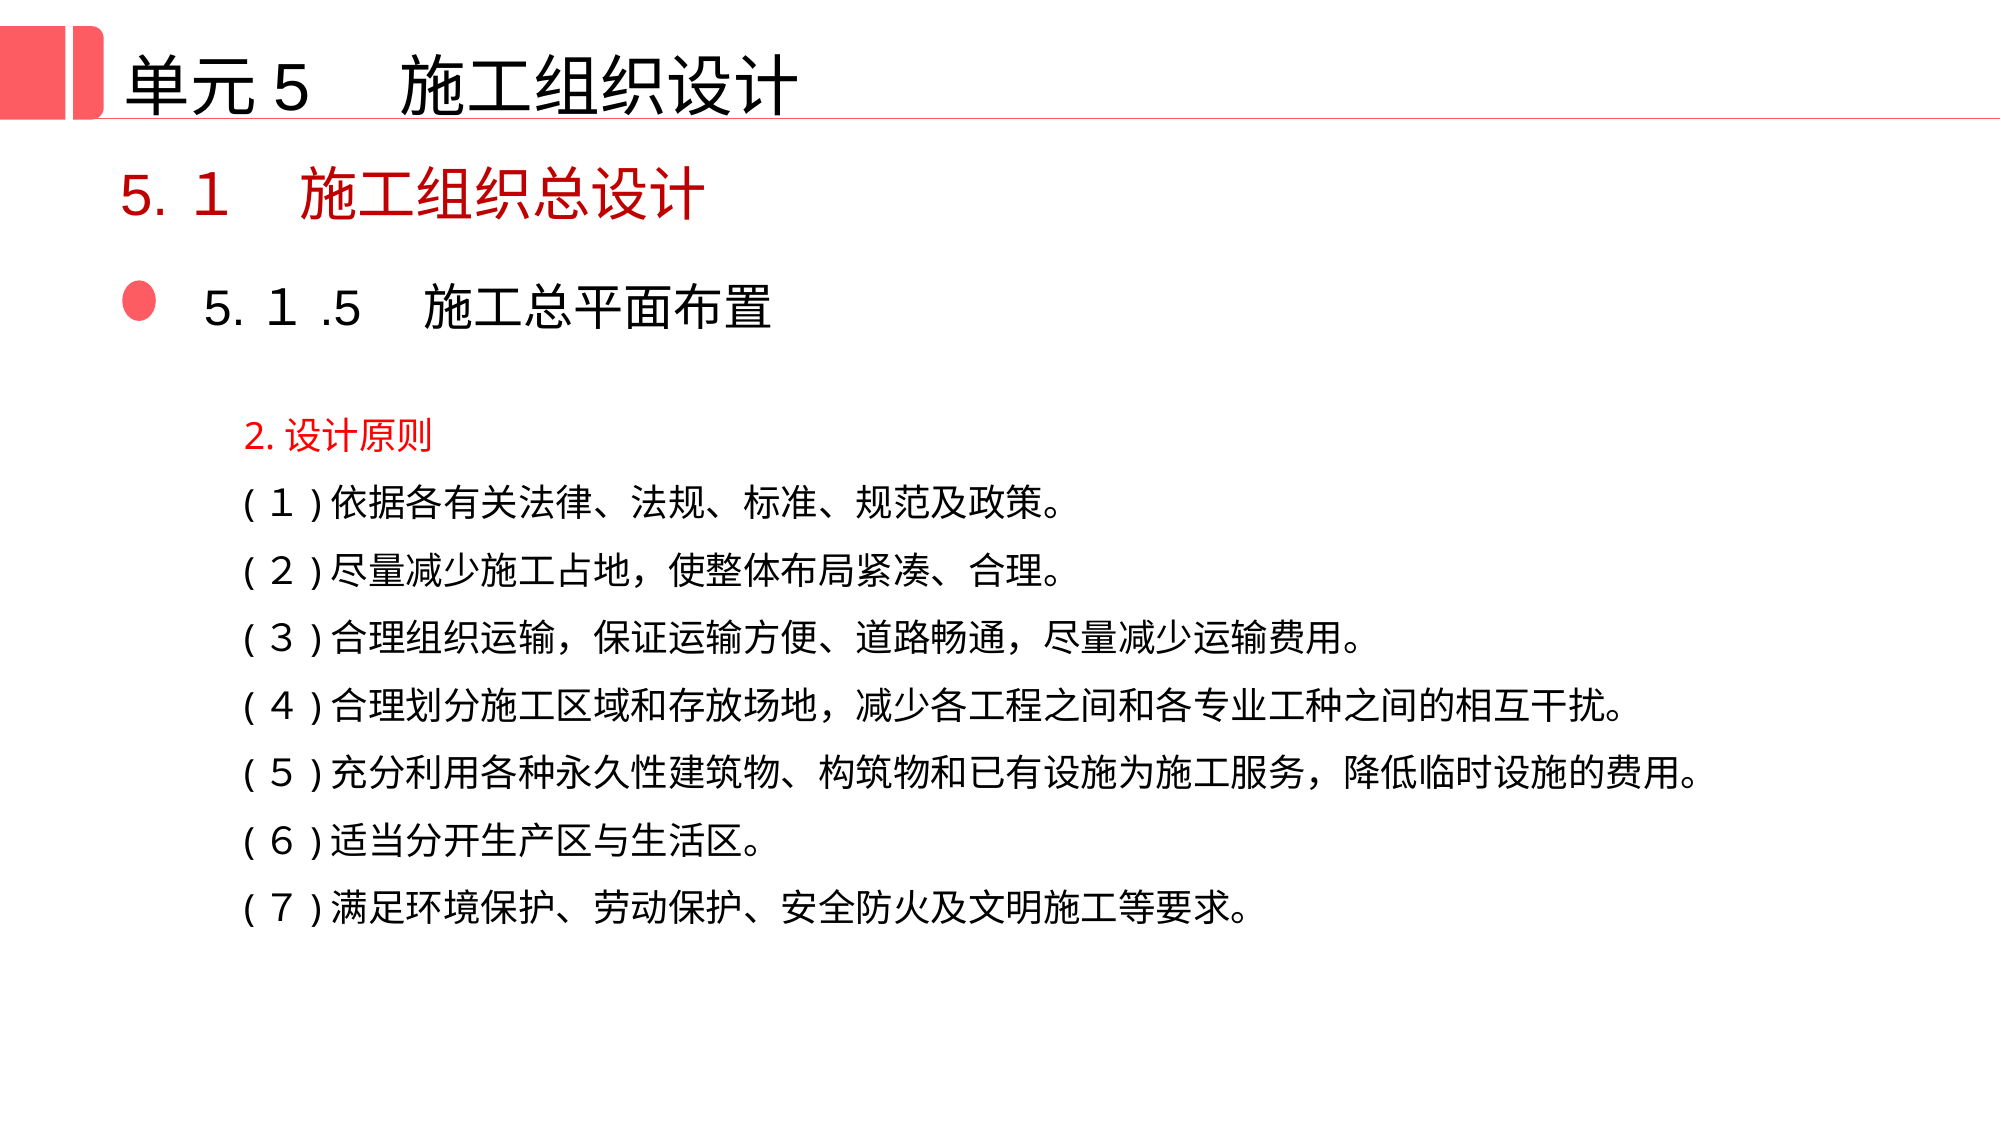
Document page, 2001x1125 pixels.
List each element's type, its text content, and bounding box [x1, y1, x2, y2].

text_box 5.１ 施工组织总设计 [105, 149, 722, 235]
list 单元5 施工组织设计 [108, 12, 1891, 248]
text_box [122, 280, 156, 321]
text_box 5.１.5 施工总平面布置 [189, 268, 1288, 344]
text_box 2.设计原则 (１)依据各有关法律、法规、标准、规范及政策。 (２)尽量减少施工占地，使整体布局紧凑、合理。 (３)合理组织运输，保证运输方便、道路畅通，尽量减少运输费用。 (４)合理划分施工区域和存放场地，减少各工程之间和各专业工种之间的相互干扰。 (５)充分利用各种永久性建筑物、构筑物和已有设施为施工服务，降低临时设施的费用。 (６)适当分开生产区与生活区。 (７)满足环境保护、劳动保护、安全防火及文明施工等要求。 [154, 381, 1890, 937]
